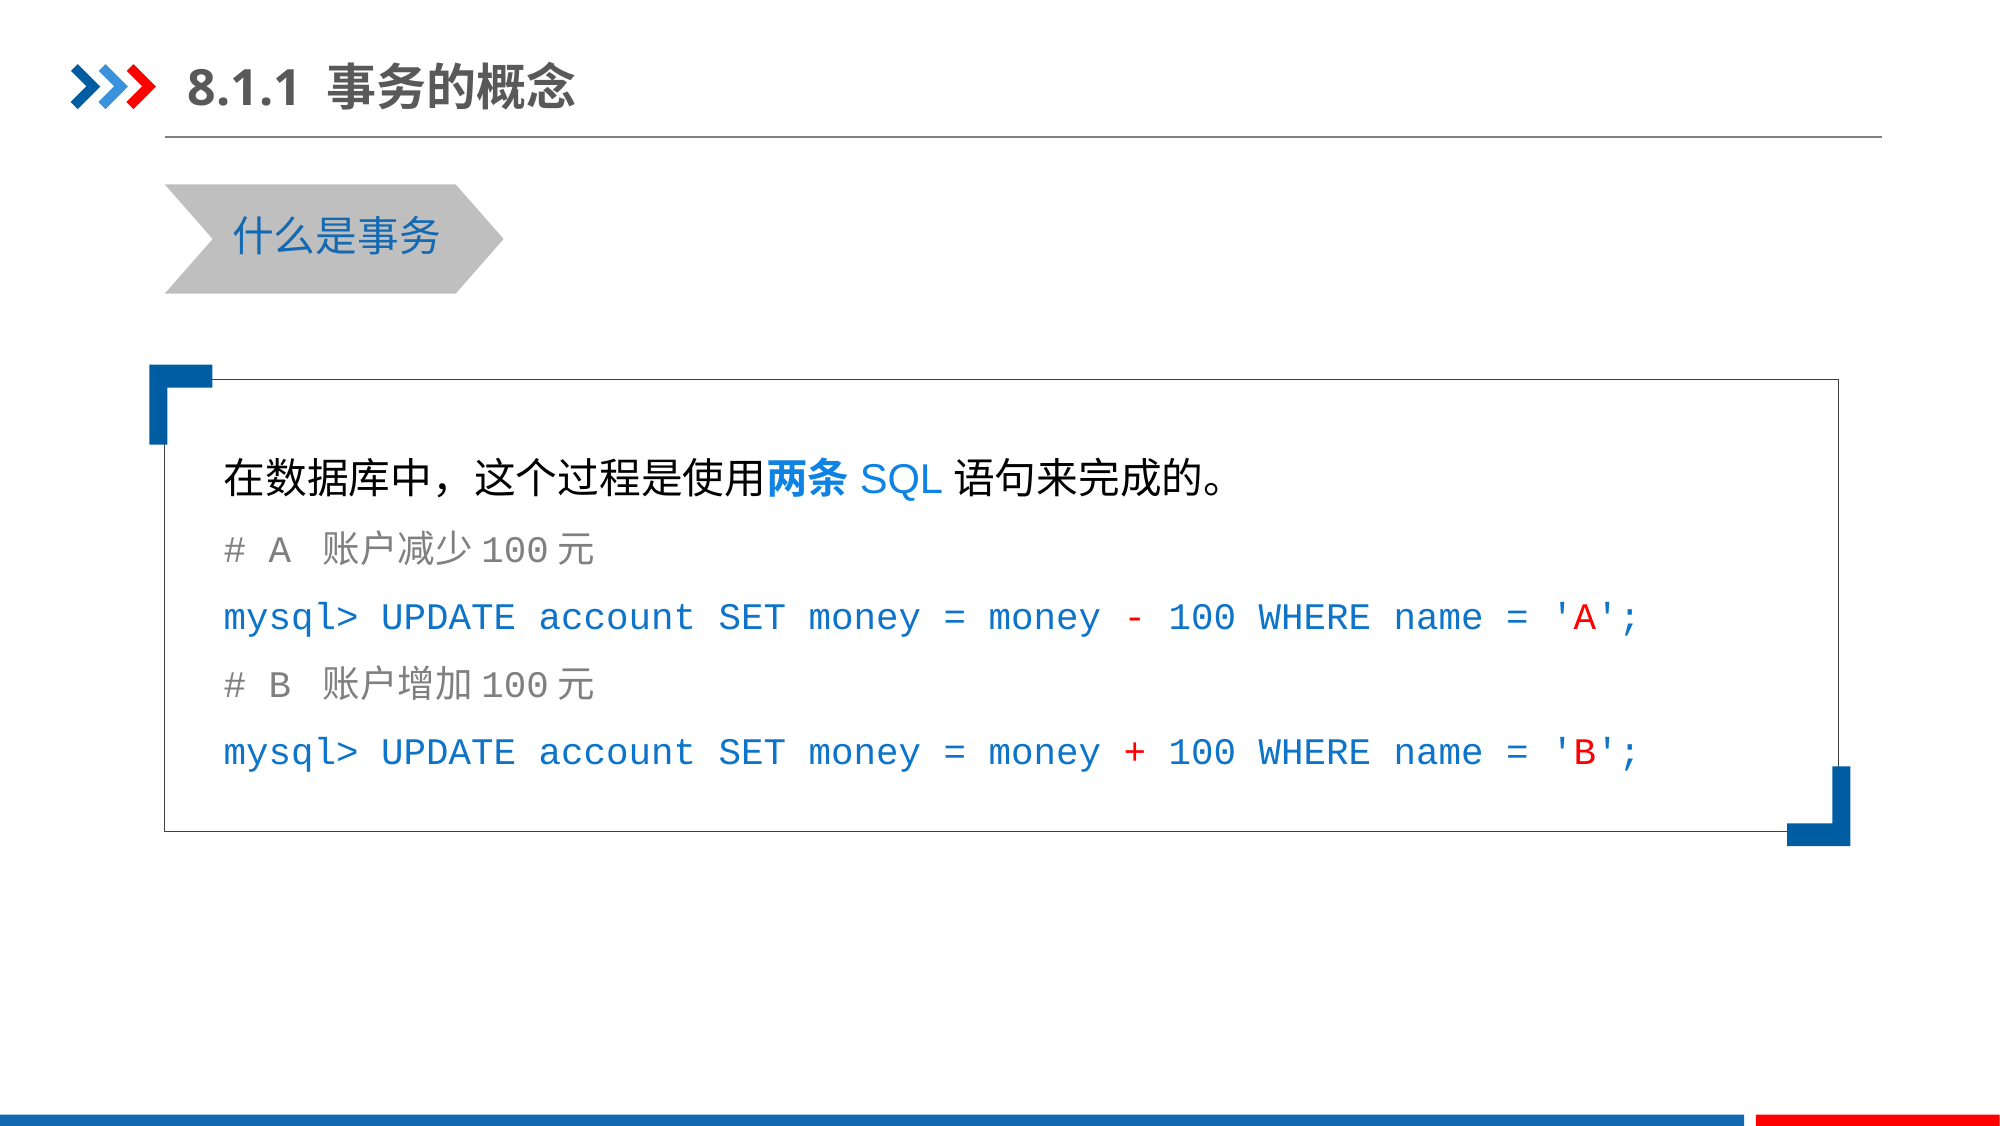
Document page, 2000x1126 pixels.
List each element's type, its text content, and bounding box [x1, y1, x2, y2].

text_box 什么是事务 [217, 202, 456, 267]
text_box [164, 184, 504, 294]
text_box [1785, 764, 1852, 848]
text_box [163, 378, 1840, 834]
text_box [147, 363, 215, 447]
text_box 8.1.1 事务的概念 [187, 43, 827, 127]
